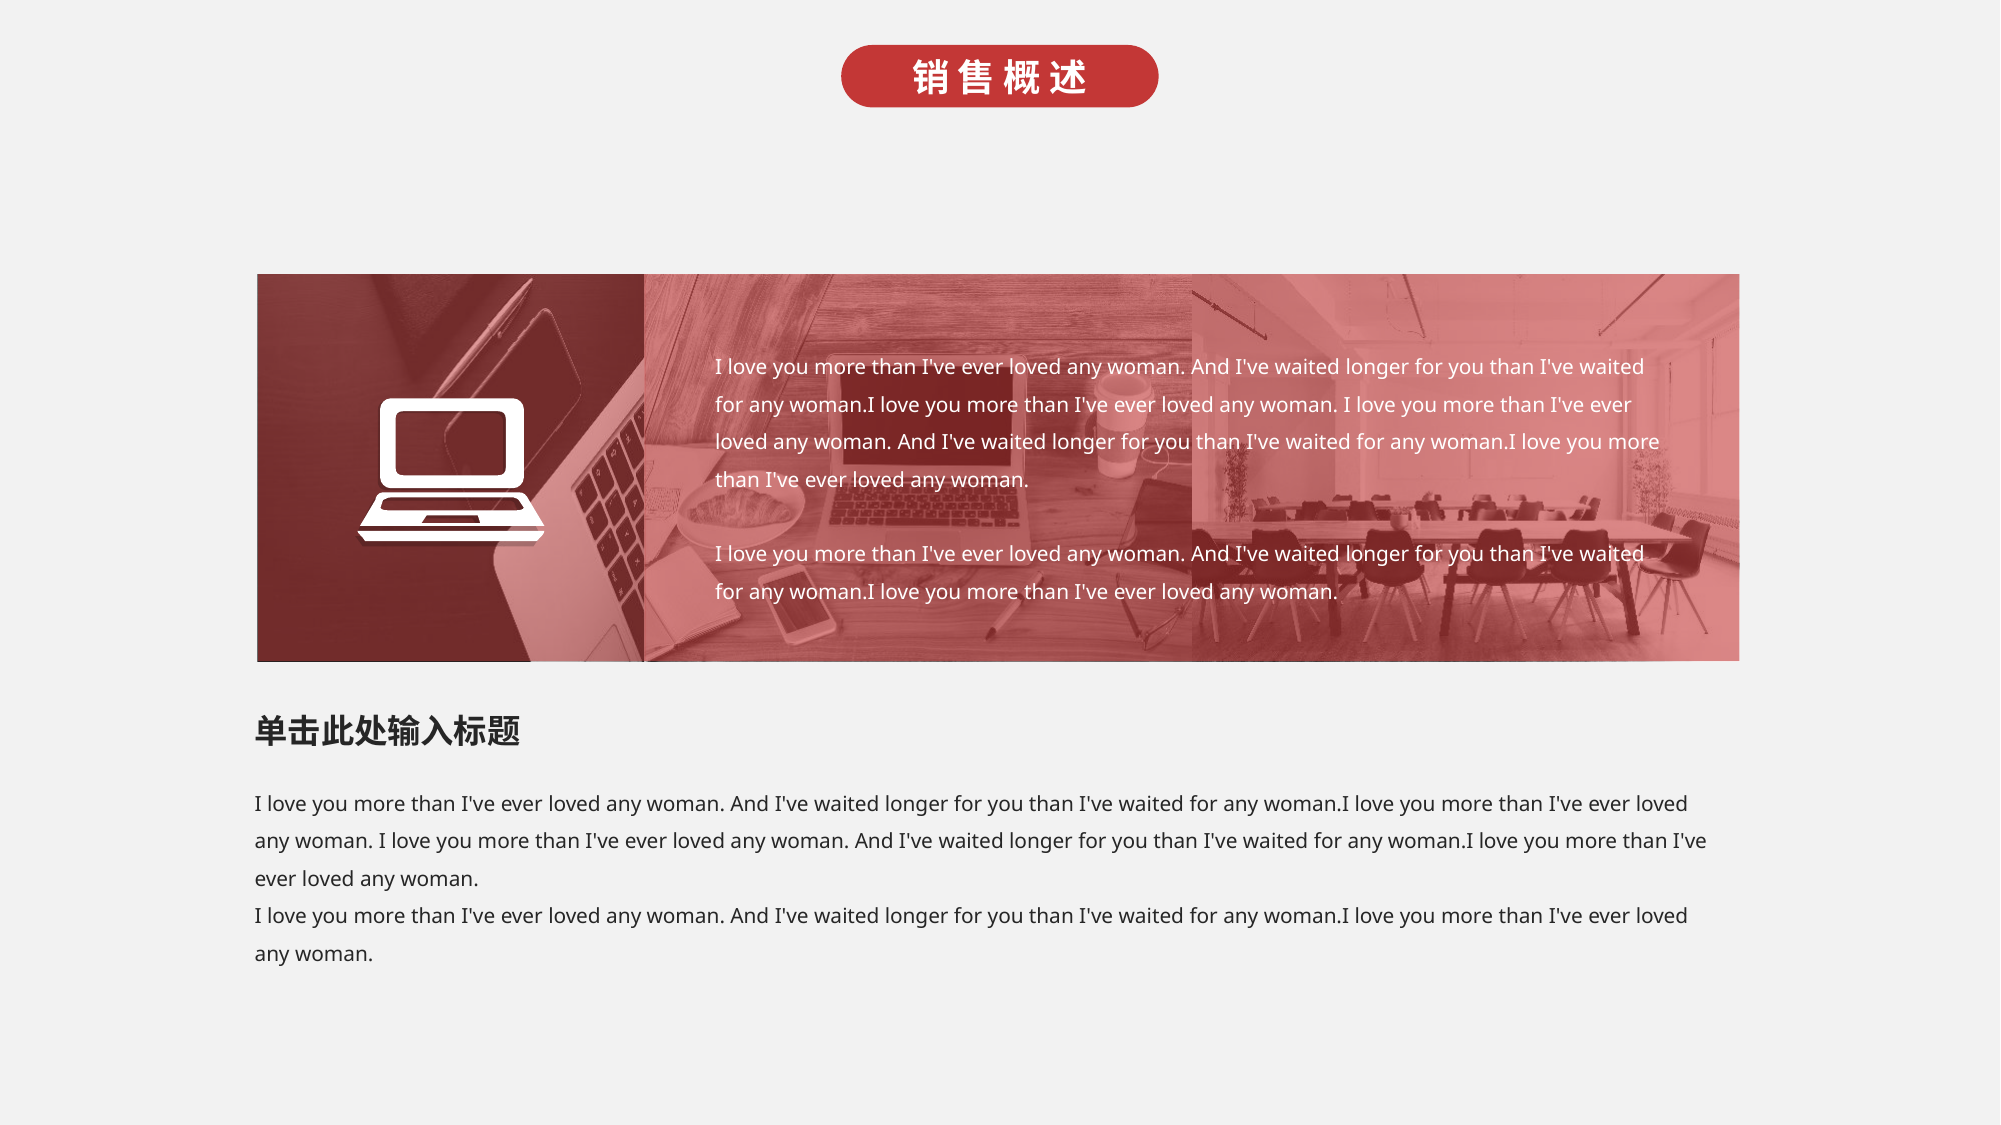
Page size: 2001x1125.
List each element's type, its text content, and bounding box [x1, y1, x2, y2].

text_box [257, 273, 643, 662]
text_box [355, 398, 545, 547]
text_box 单击此处输入标题 [239, 702, 551, 758]
text_box [643, 273, 1741, 662]
text_box I love you more than I've ever loved any woman. And I've waited longer for you than I've waited for any woman.I love you more than I've ever loved any woman. I love you more than I've ever loved any woman. And I've waited longer for you than I've waited for any woman.I love you more than I've ever loved any woman. I love you more than I've ever loved any woman. And I've waited longer for you than I've waited for any woman.I love you more than I've ever loved any woman. [700, 334, 1684, 611]
text_box I love you more than I've ever loved any woman. And I've waited longer for you than I've waited for any woman.I love you more than I've ever loved any woman. I love you more than I've ever loved any woman. And I've waited longer for you than I've waited for any woman.I love you more than I've ever loved any woman. I love you more than I've ever loved any woman. And I've waited longer for you than I've waited for any woman.I love you more than I've ever loved any woman. [239, 770, 1740, 973]
text_box 销 售 概 述 [840, 43, 1160, 109]
